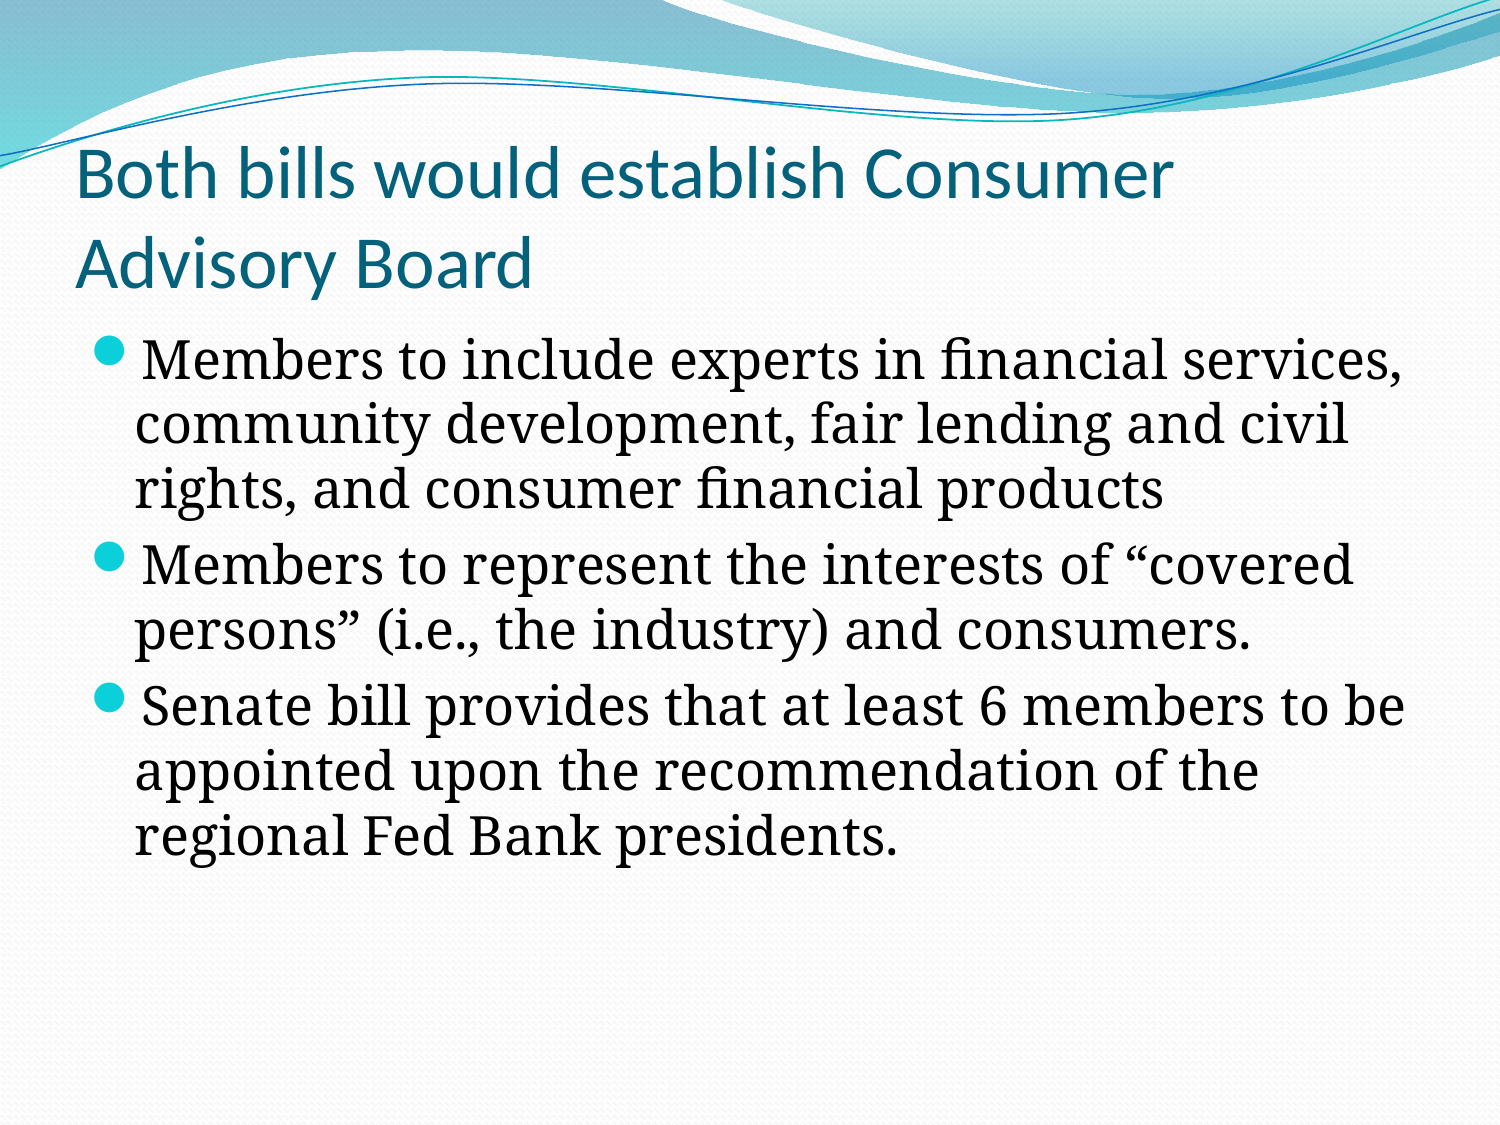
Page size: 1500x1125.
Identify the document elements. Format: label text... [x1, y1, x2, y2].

title Both bills would establish Consumer Advisory Board [74, 115, 1426, 304]
list Members to include experts in financial services, community development, fair lending and civil rights, and consumer financial products Members to represent the interests of “covered persons” (i.e., the industry) and consumers. Senate bill provides that at least 6 members to be appointed upon the recommendation of the regional Fed Bank presidents. [74, 317, 1426, 1038]
